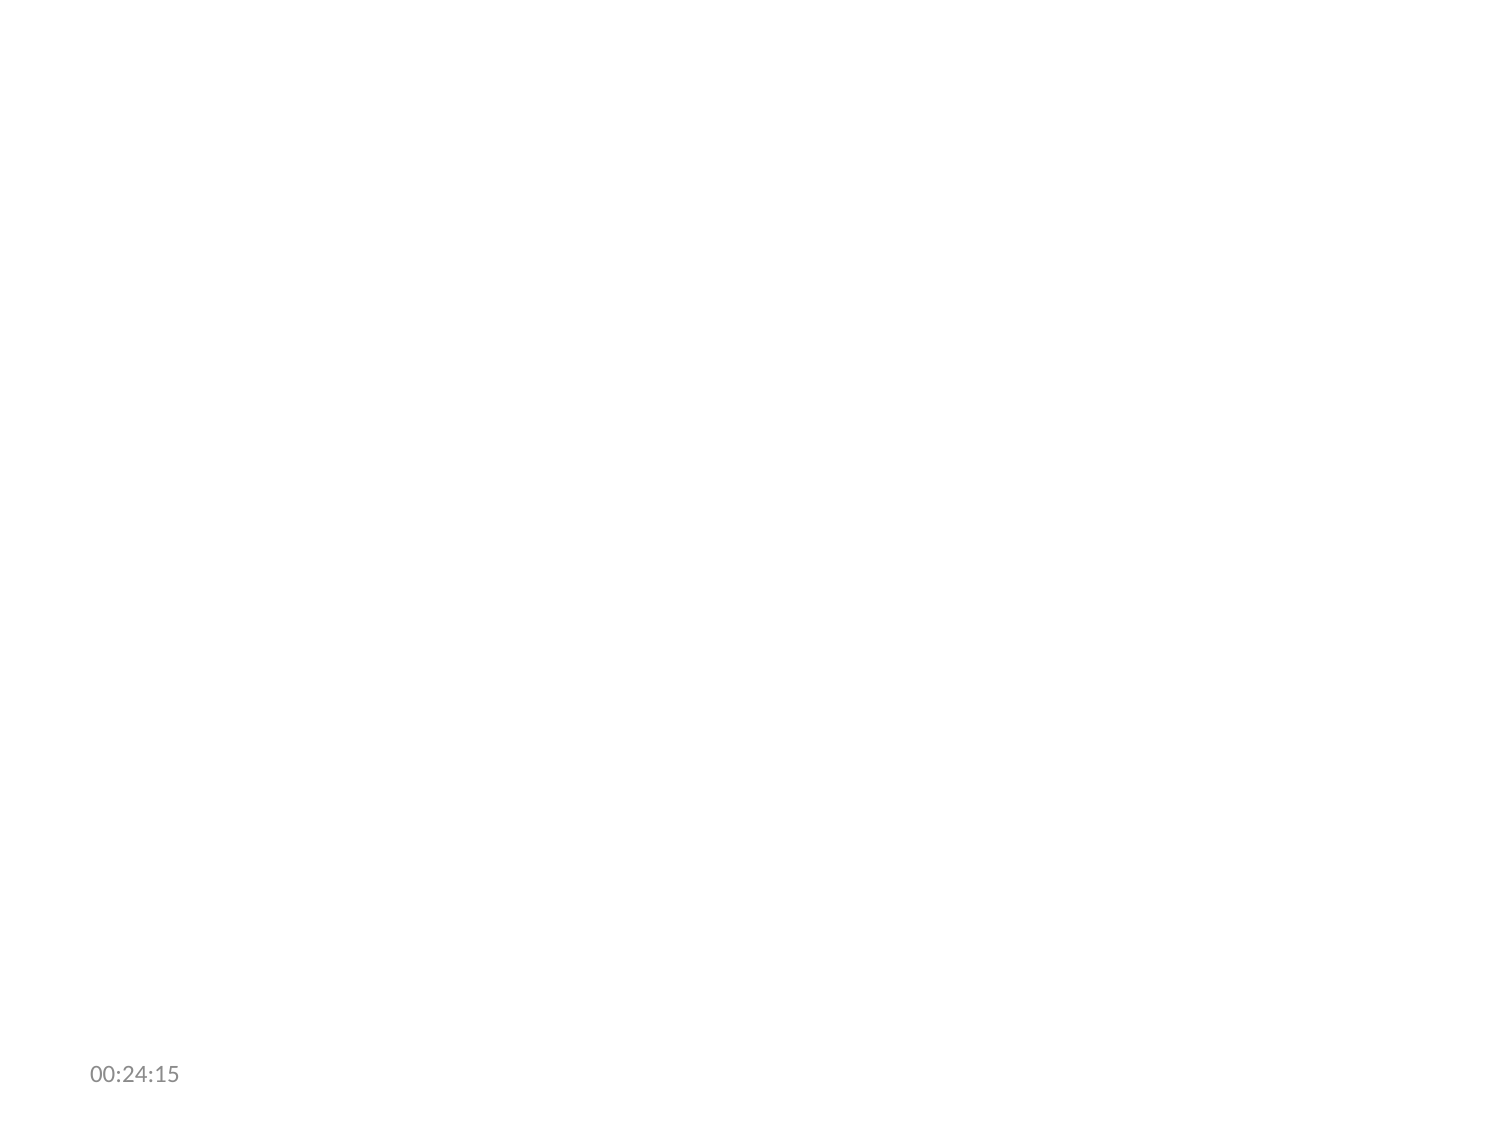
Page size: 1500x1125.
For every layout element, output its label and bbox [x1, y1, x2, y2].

slide_number [75, 1042, 425, 1103]
